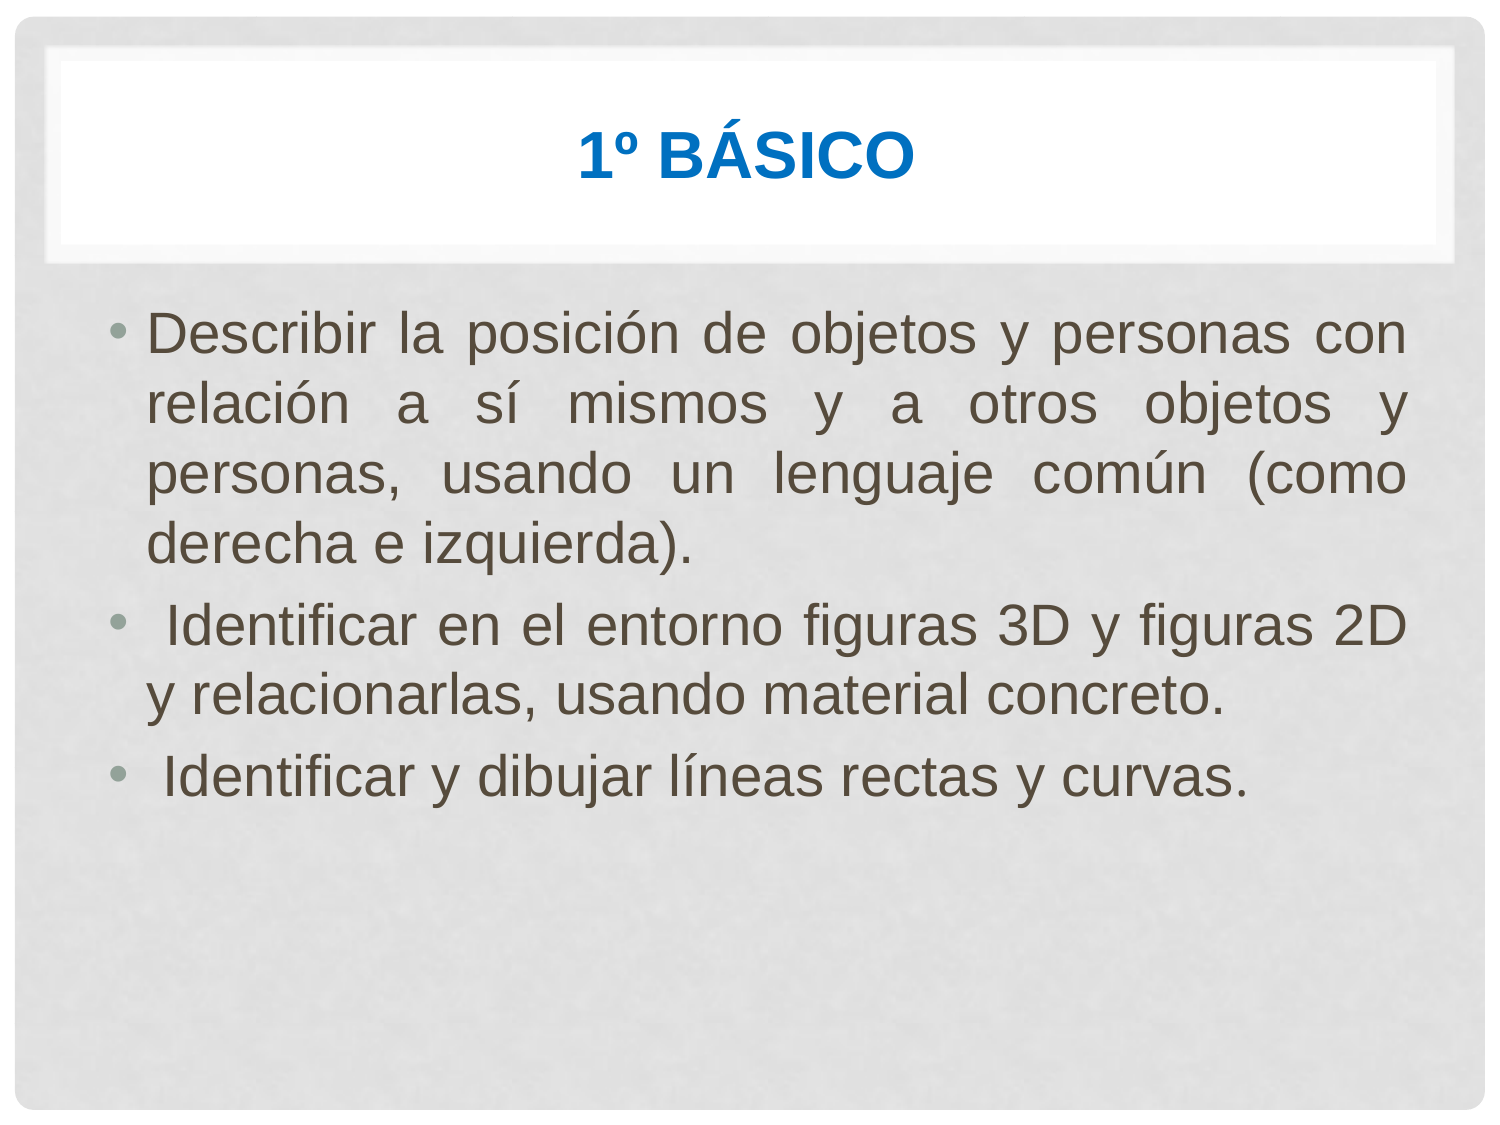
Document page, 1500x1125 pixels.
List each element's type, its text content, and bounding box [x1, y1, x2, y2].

title 1º BÁSICO [69, 66, 1425, 238]
list Describir la posición de objetos y personas con relación a sí mismos y a otros objetos y personas, usando un lenguaje común (como derecha e izquierda). Identificar en el entorno figuras 3D y figuras 2D y relacionarlas, usando material concreto. Identificar y dibujar líneas rectas y curvas. [75, 287, 1425, 1005]
